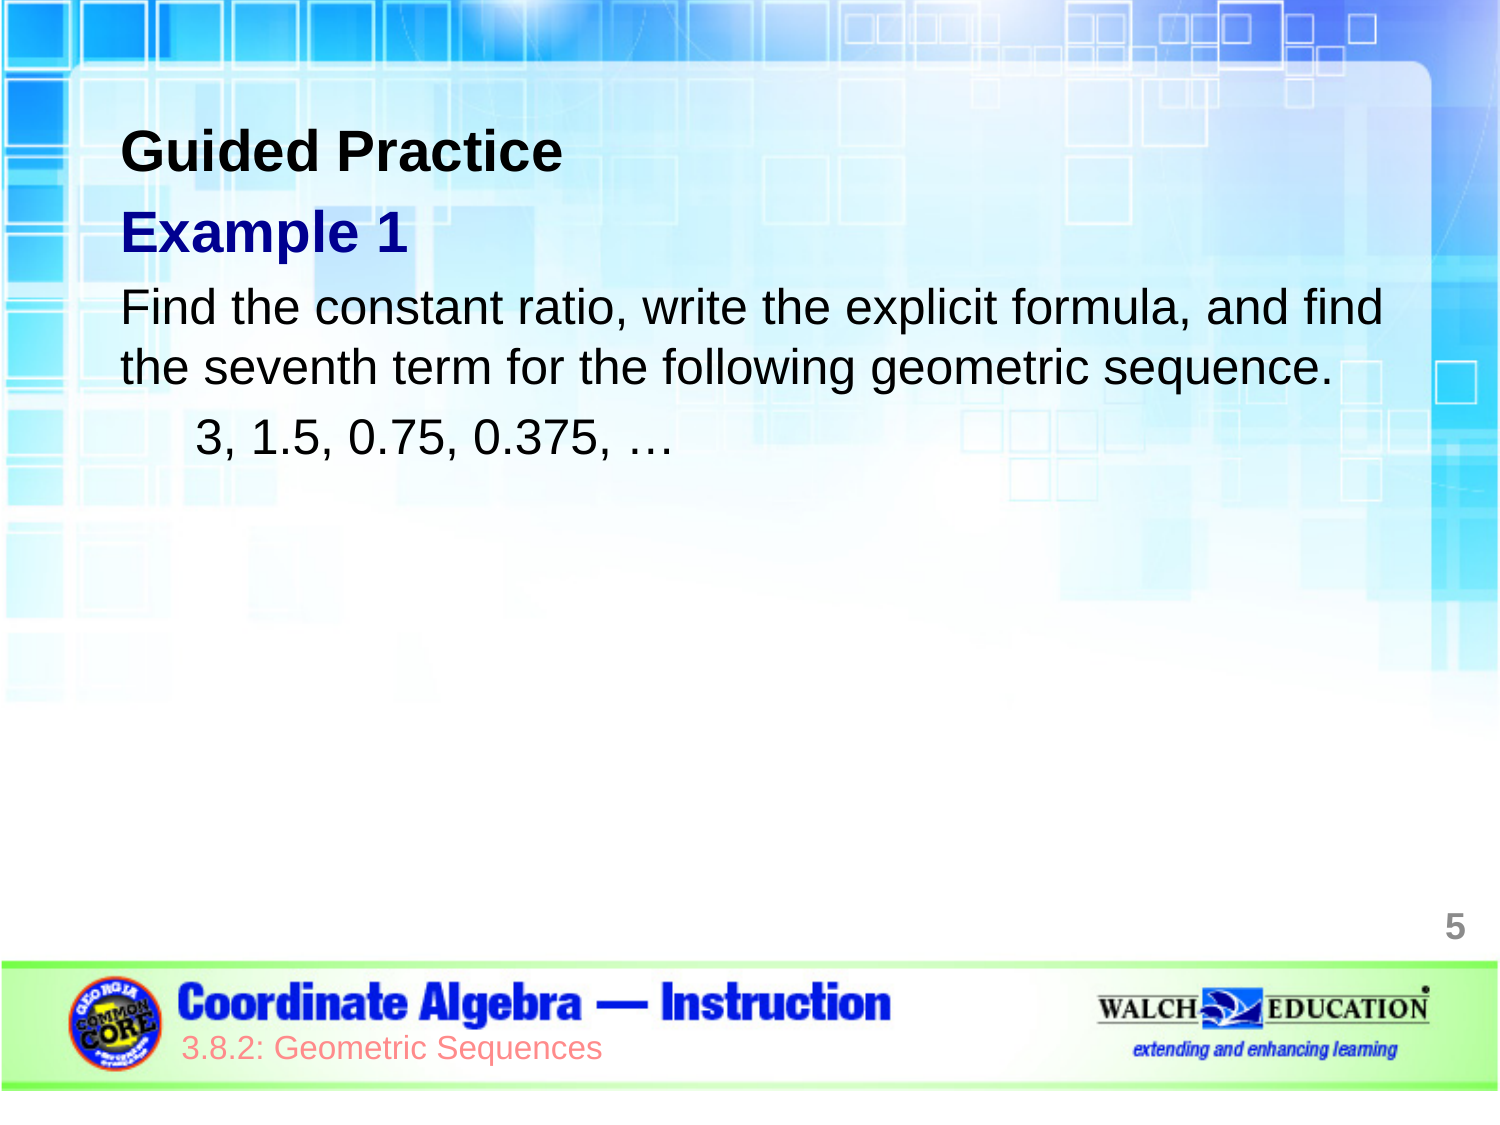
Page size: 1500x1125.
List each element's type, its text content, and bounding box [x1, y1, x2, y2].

picture [1, 0, 1500, 1091]
slide_number 5 [1361, 901, 1481, 949]
subtitle Guided Practice Example 1 Find the constant ratio, write the explicit formula, and find the seventh term for the following geometric sequence. 3, 1.5, 0.75, 0.375, … [105, 105, 1428, 925]
footer 3.8.2: Geometric Sequences [166, 1024, 1080, 1069]
